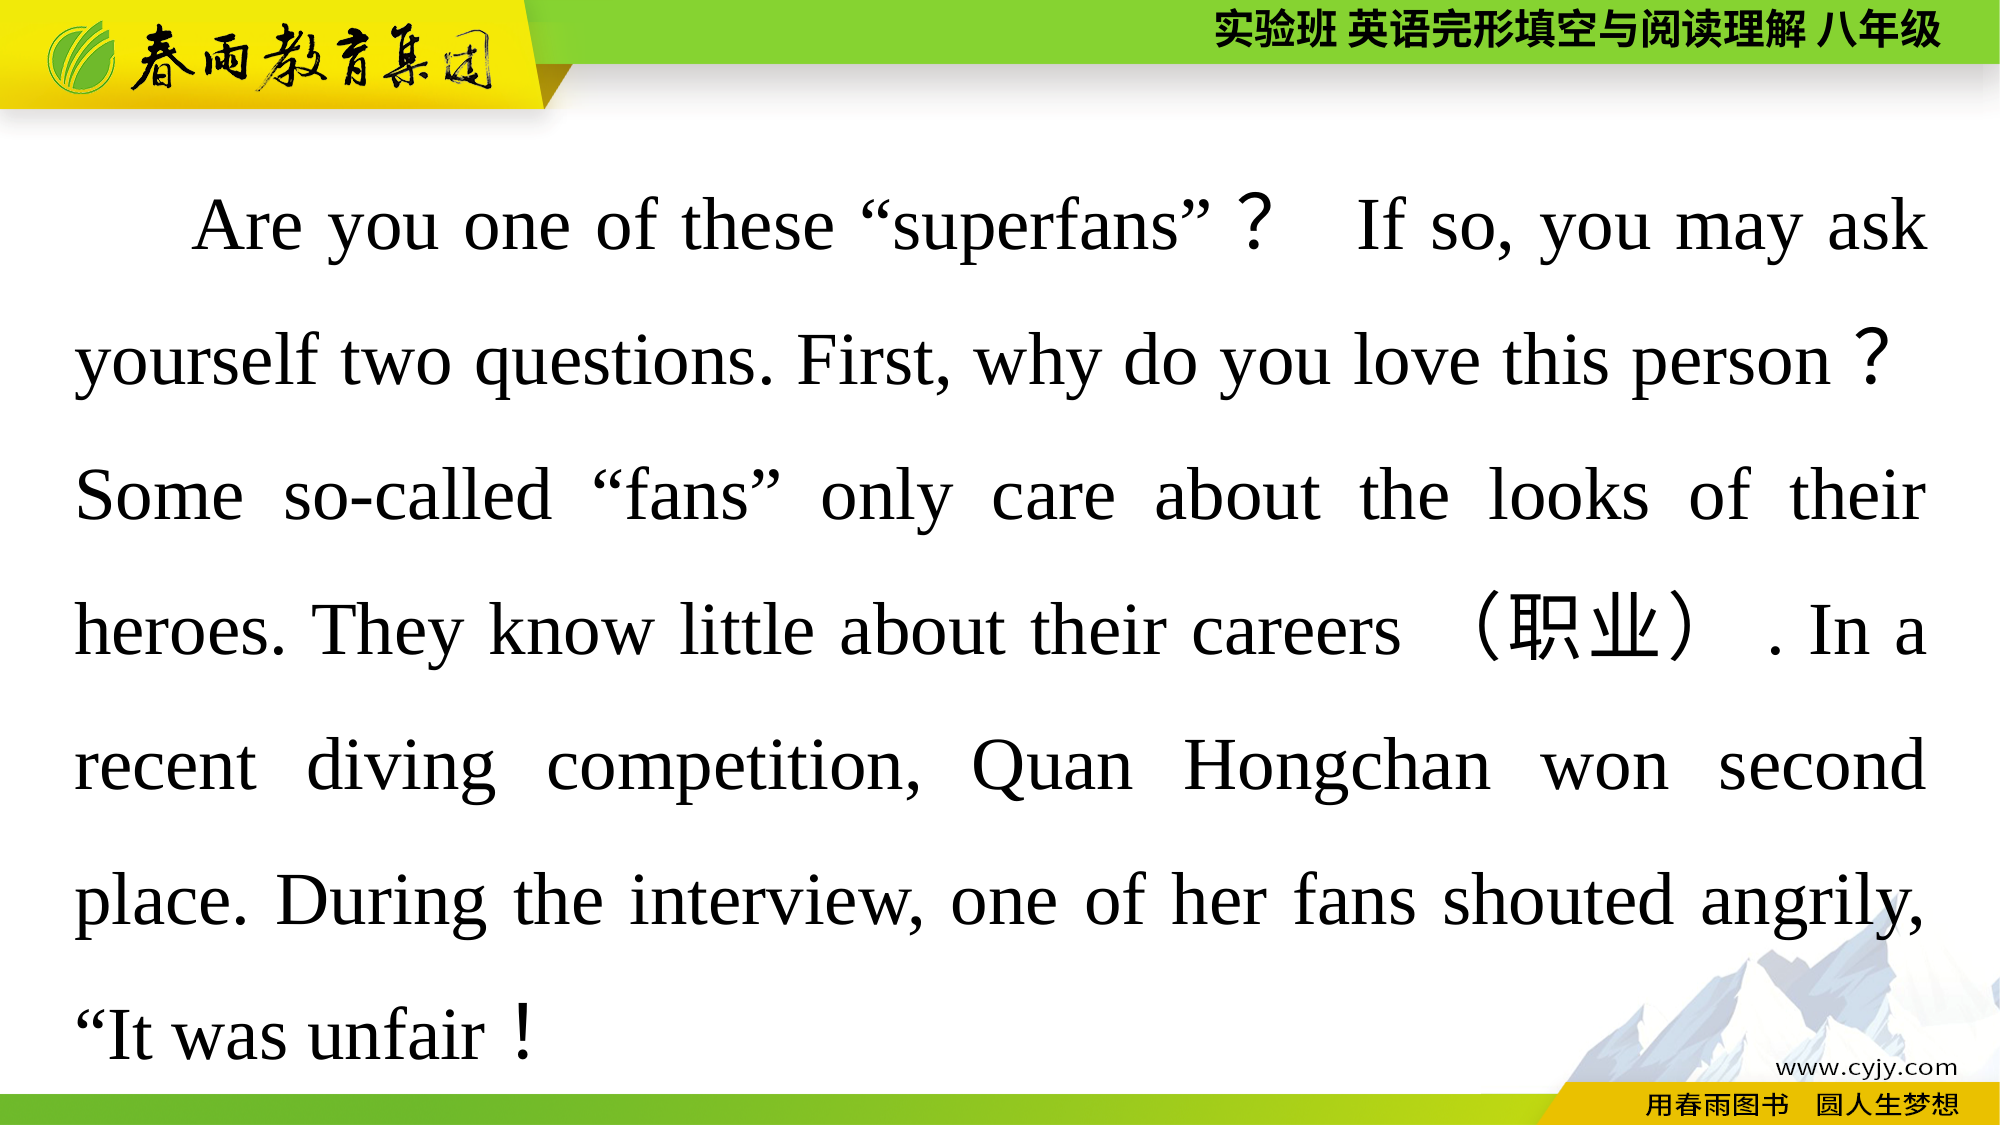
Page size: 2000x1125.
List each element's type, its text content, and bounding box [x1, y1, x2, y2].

picture [0, 0, 2000, 1125]
list Are you one of these “superfans”？ If so, you may ask yourself two questions. First, why do you love this person？ Some so-called “fans” only care about the looks of their heroes. They know little about their careers（职业）. In a recent diving competition, Quan Hongchan won second place. During the interview, one of her fans shouted angrily, “It was unfair！ [59, 122, 1944, 1075]
